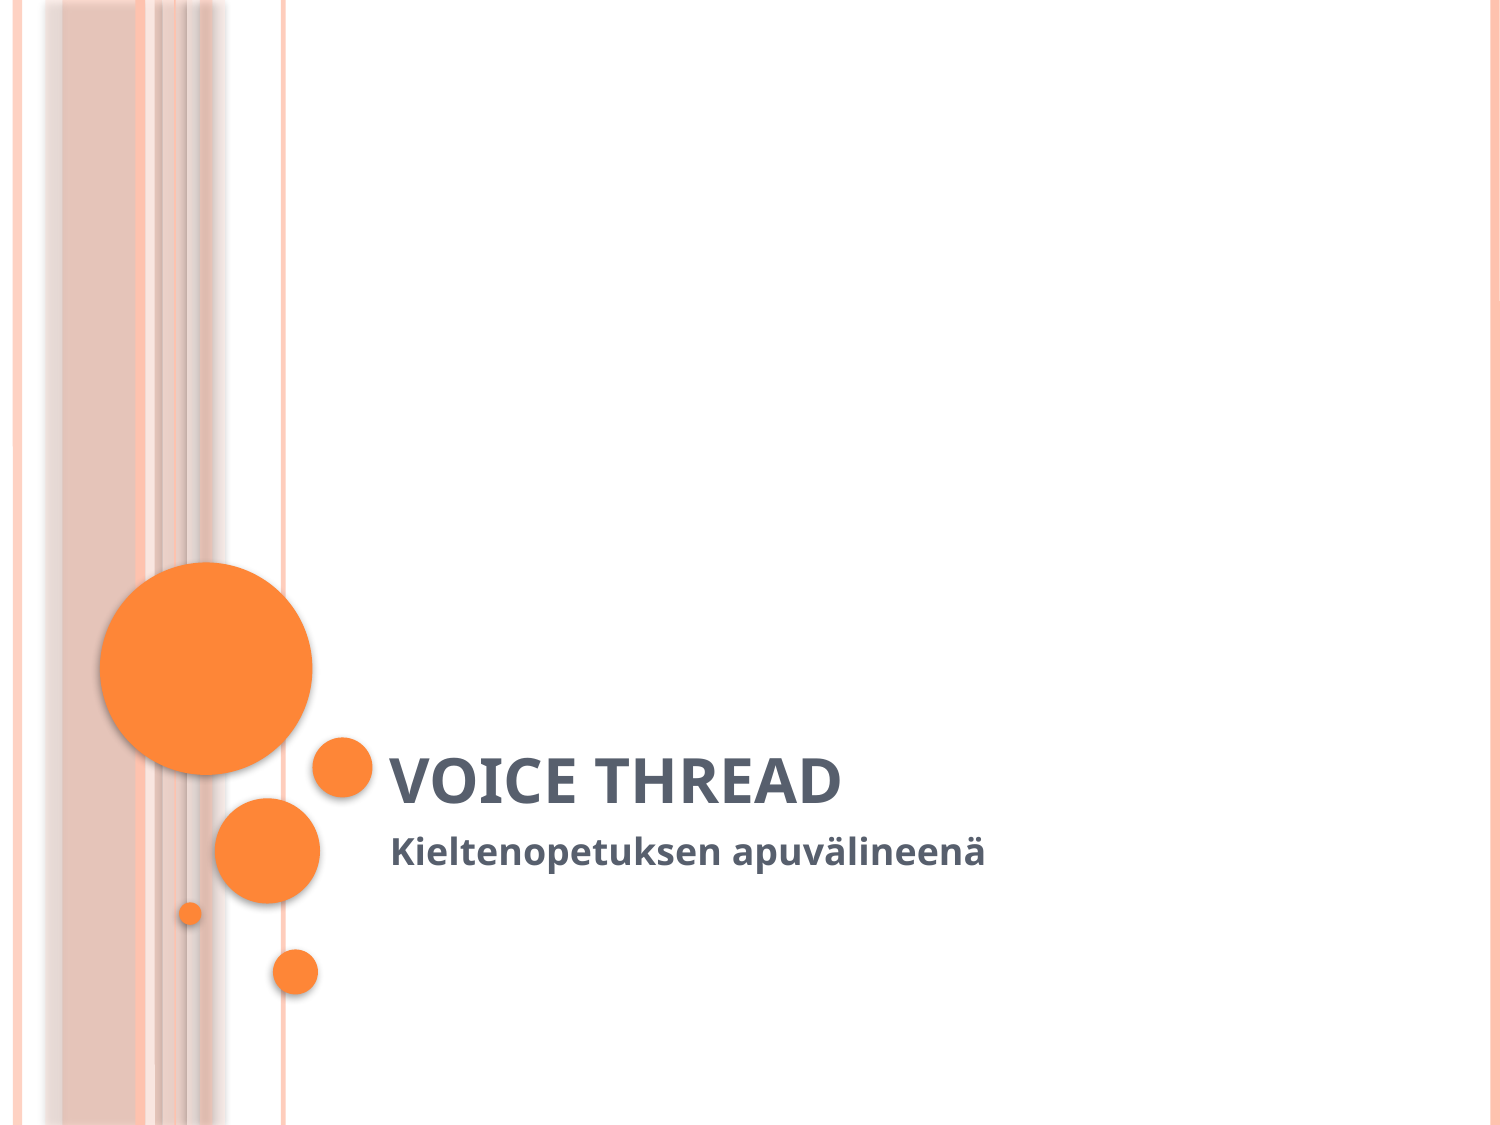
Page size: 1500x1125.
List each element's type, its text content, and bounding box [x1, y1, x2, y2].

subtitle Kieltenopetuksen apuvälineenä [375, 820, 1388, 1046]
title VOICE THREAD [375, 512, 1388, 820]
